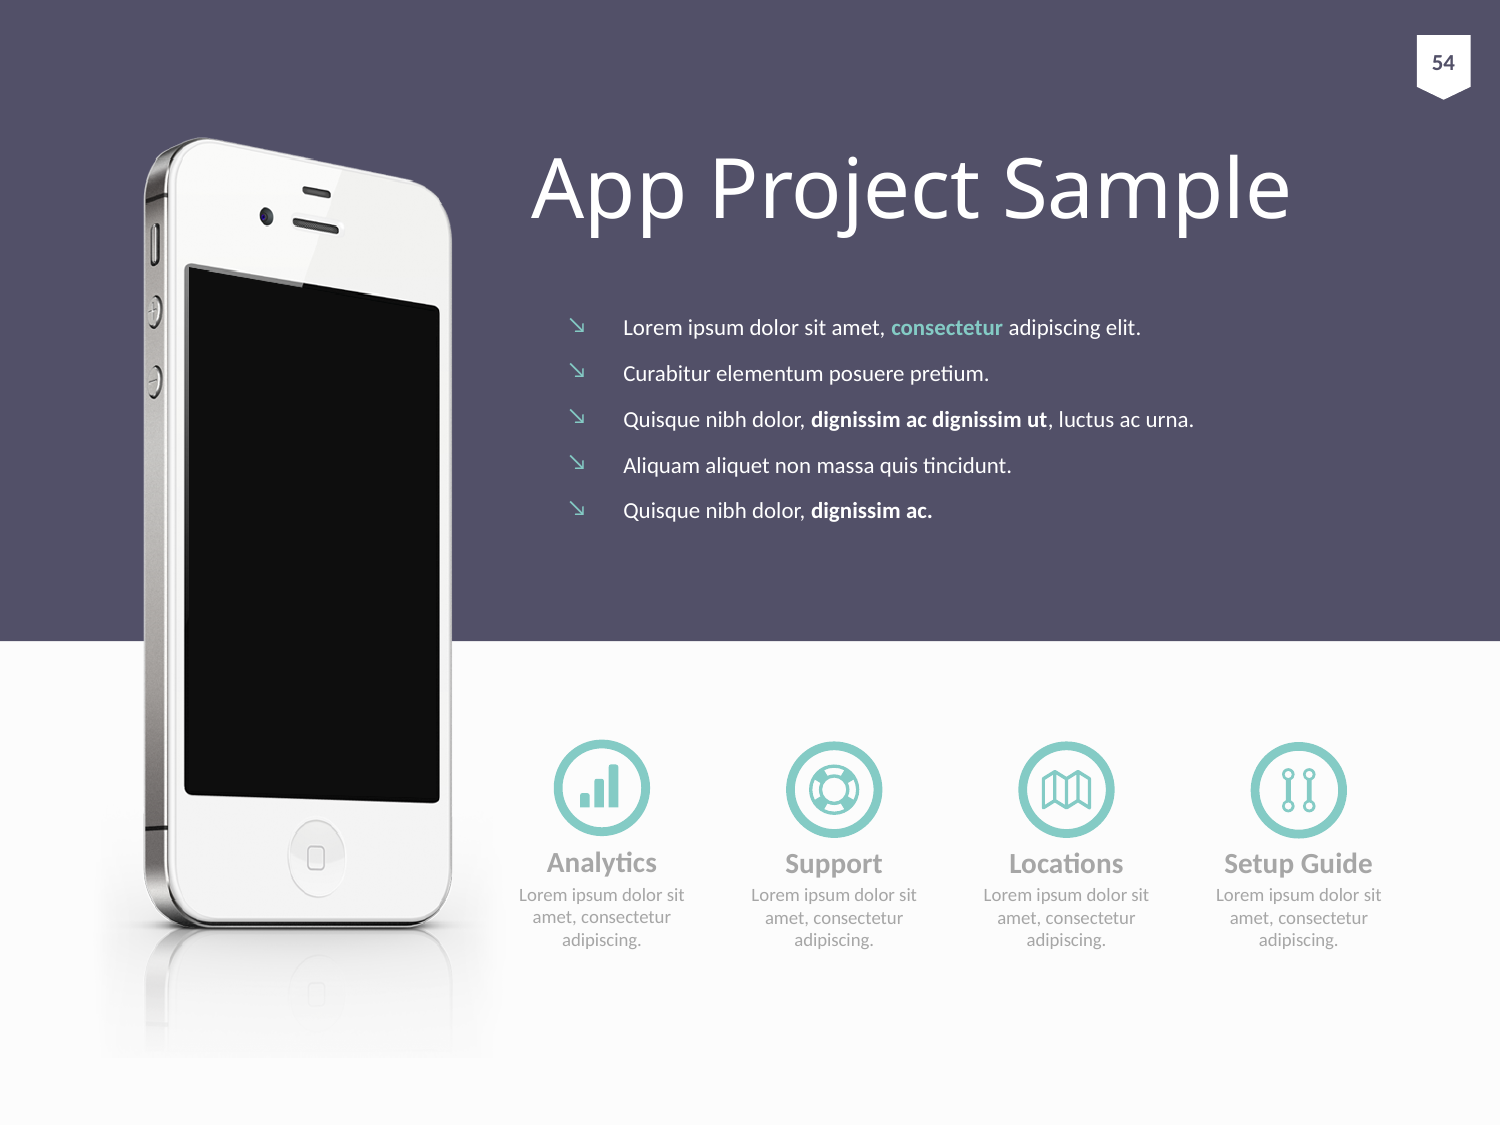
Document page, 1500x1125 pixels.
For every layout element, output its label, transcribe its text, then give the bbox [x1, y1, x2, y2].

text_box Lorem ipsum dolor sit amet, consectetur adipiscing elit. Curabitur elementum posuere pretium. Quisque nibh dolor, dignissim ac dignissim ut, luctus ac urna. Aliquam aliquet non massa quis tincidunt. Quisque nibh dolor, dignissim ac. [552, 291, 1293, 598]
text_box App Project Sample [516, 91, 1400, 279]
picture [88, 136, 507, 1058]
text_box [722, 741, 947, 928]
text_box 54 [1414, 33, 1473, 102]
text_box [489, 739, 714, 928]
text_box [1186, 741, 1411, 928]
text_box [0, 0, 1500, 643]
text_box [954, 741, 1179, 928]
